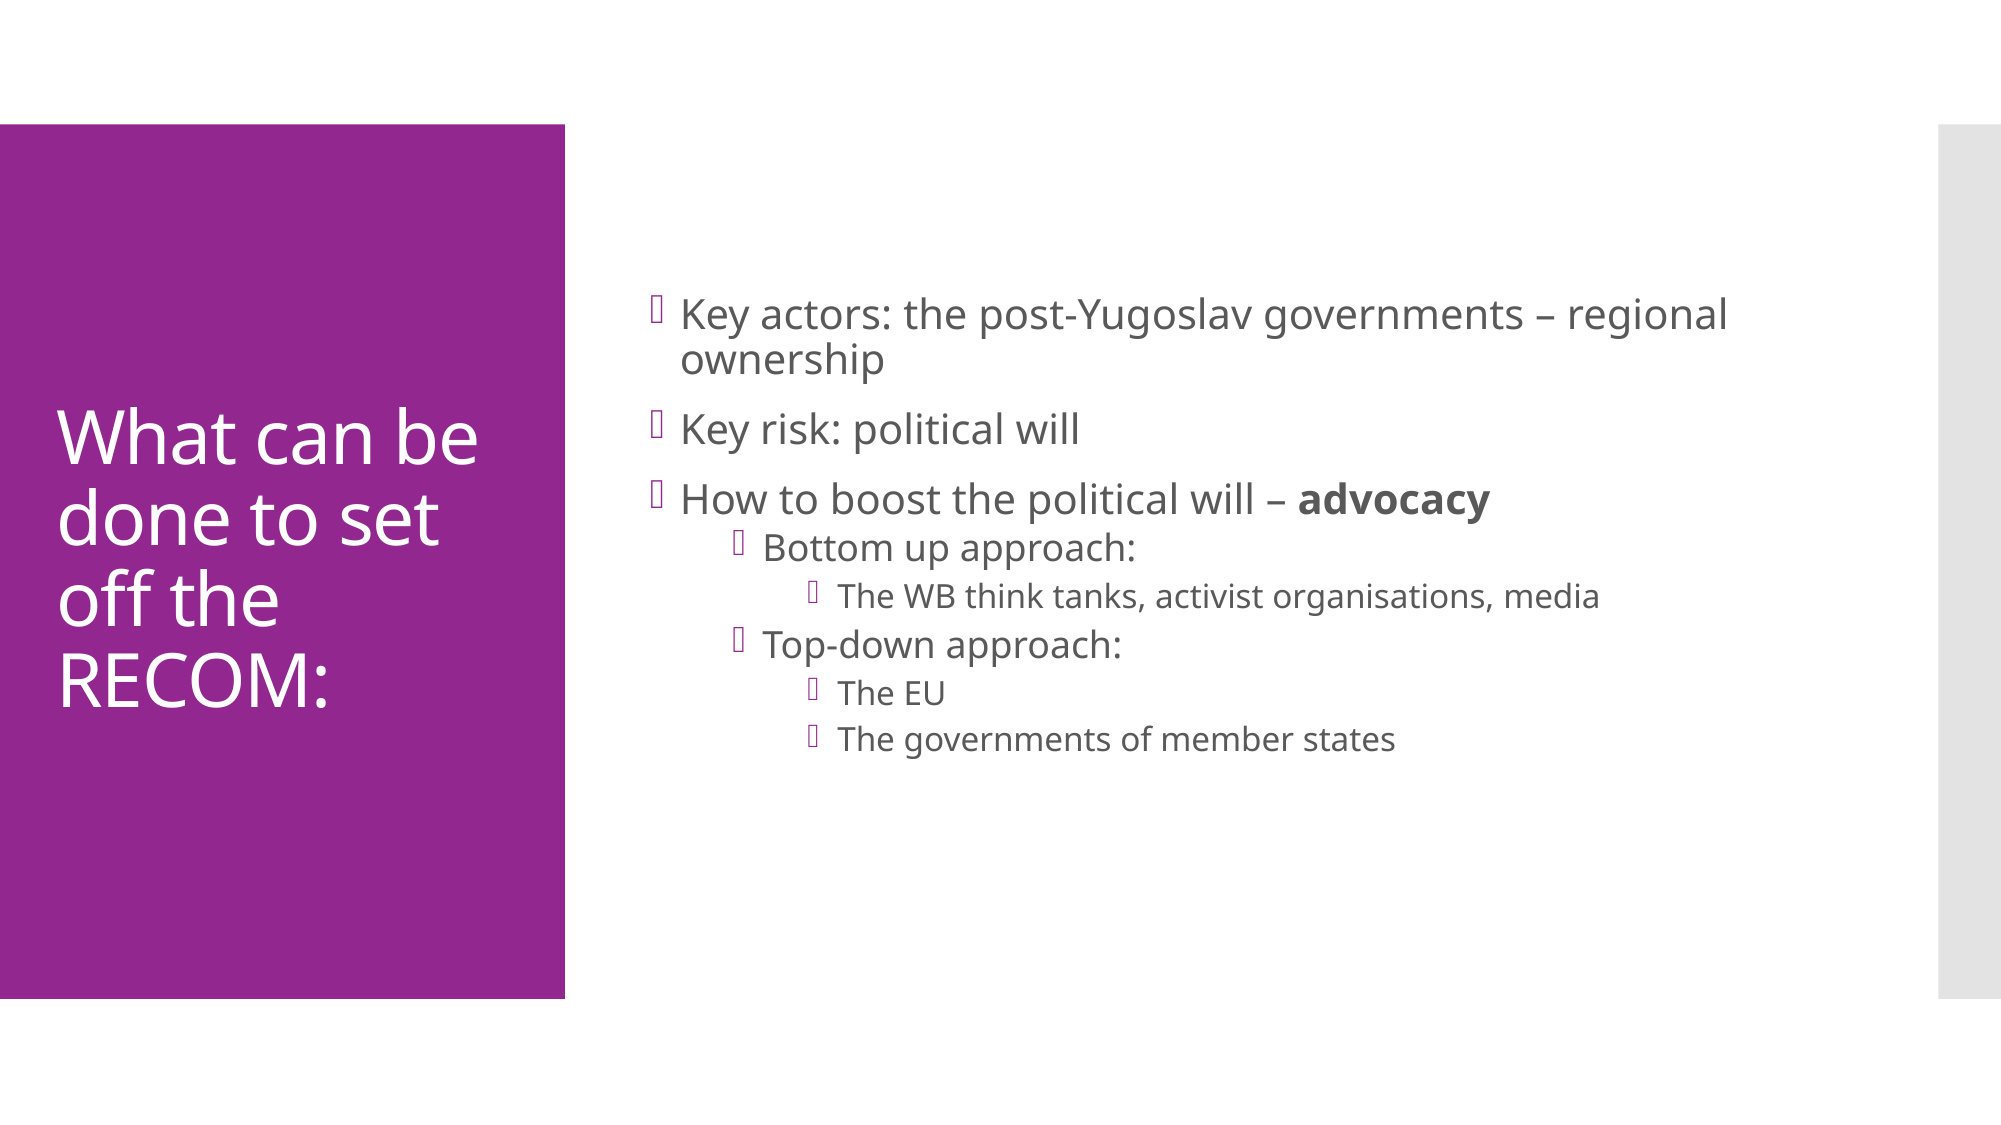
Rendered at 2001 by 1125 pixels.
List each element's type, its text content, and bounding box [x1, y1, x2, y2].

title What can be done to set off the RECOM: [41, 184, 525, 940]
list Key actors: the post-Yugoslav governments – regional ownership Key risk: political will How to boost the political will – advocacy Bottom up approach: The WB think tanks, activist organisations, media Top-down approach: The EU The governments of member states [634, 141, 1835, 982]
